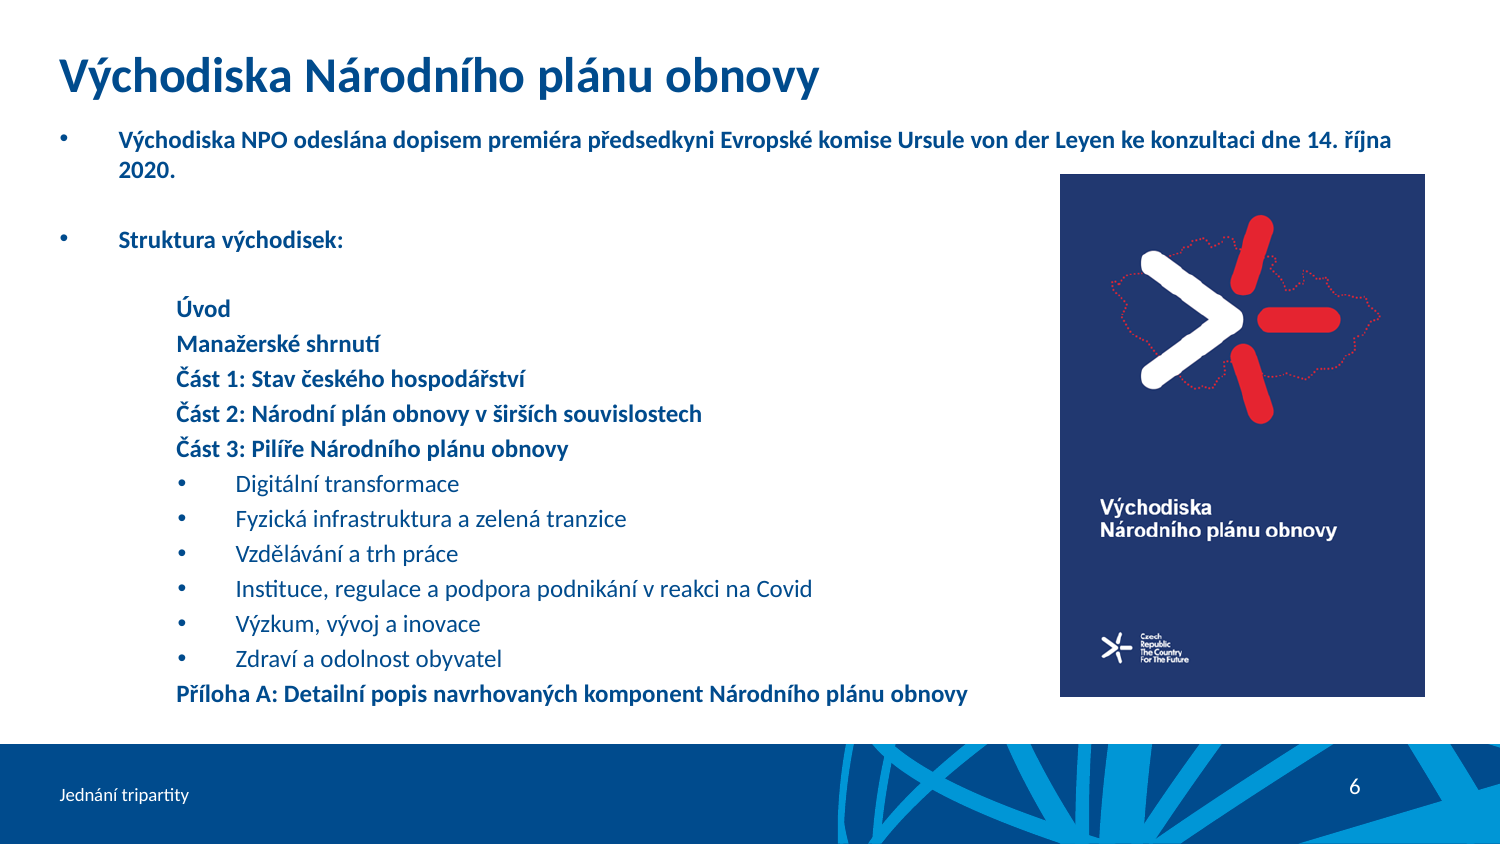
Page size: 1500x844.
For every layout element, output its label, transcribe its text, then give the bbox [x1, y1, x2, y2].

title Východiska Národního plánu obnovy [59, 42, 1441, 104]
list Východiska NPO odeslána dopisem premiéra předsedkyni Evropské komise Ursule von der Leyen ke konzultaci dne 14. října 2020. Struktura východisek: Úvod Manažerské shrnutí Část 1: Stav českého hospodářství Část 2: Národní plán obnovy v širších souvislostech Část 3: Pilíře Národního plánu obnovy Digitální transformace Fyzická infrastruktura a zelená tranzice Vzdělávání a trh práce Instituce, regulace a podpora podnikání v reakci na Covid Výzkum, vývoj a inovace Zdraví a odolnost obyvatel Příloha A: Detailní popis navrhovaných komponent Národního plánu obnovy [59, 123, 1441, 739]
picture [1060, 174, 1425, 697]
